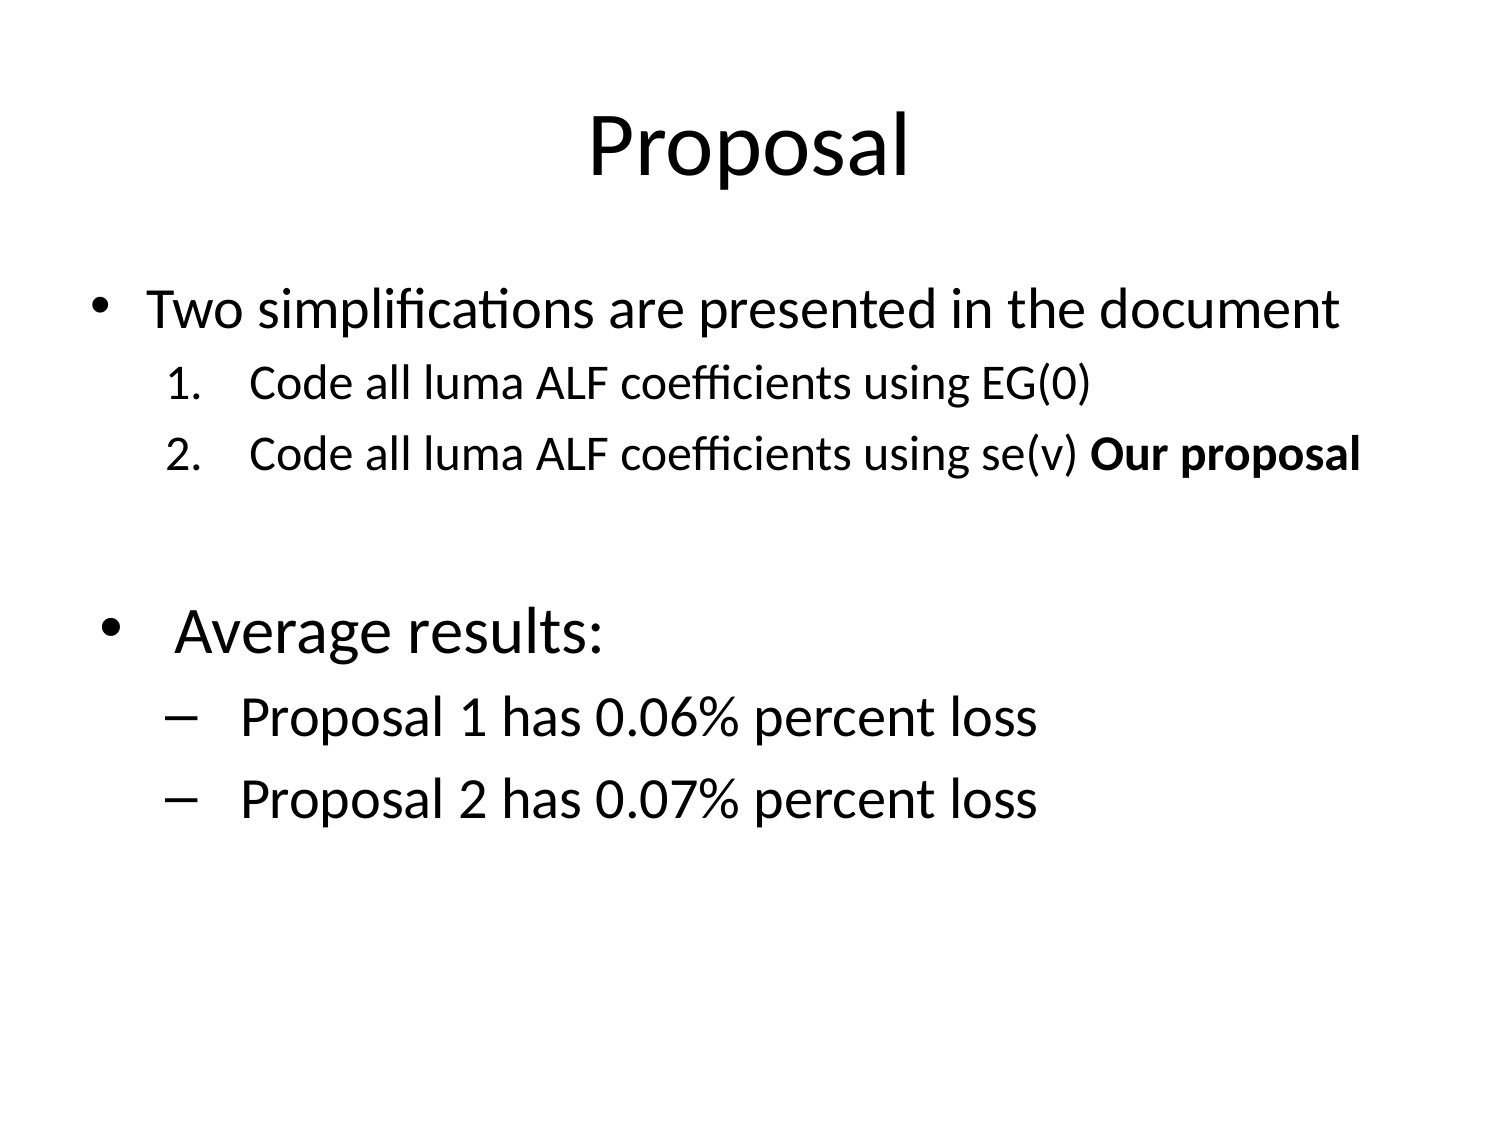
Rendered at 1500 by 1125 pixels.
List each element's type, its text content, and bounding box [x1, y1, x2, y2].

list Two simplifications are presented in the document Code all luma ALF coefficients using EG(0) Code all luma ALF coefficients using se(v) Our proposal Average results: Proposal 1 has 0.06% percent loss Proposal 2 has 0.07% percent loss [75, 262, 1425, 1005]
title Proposal [75, 45, 1425, 233]
